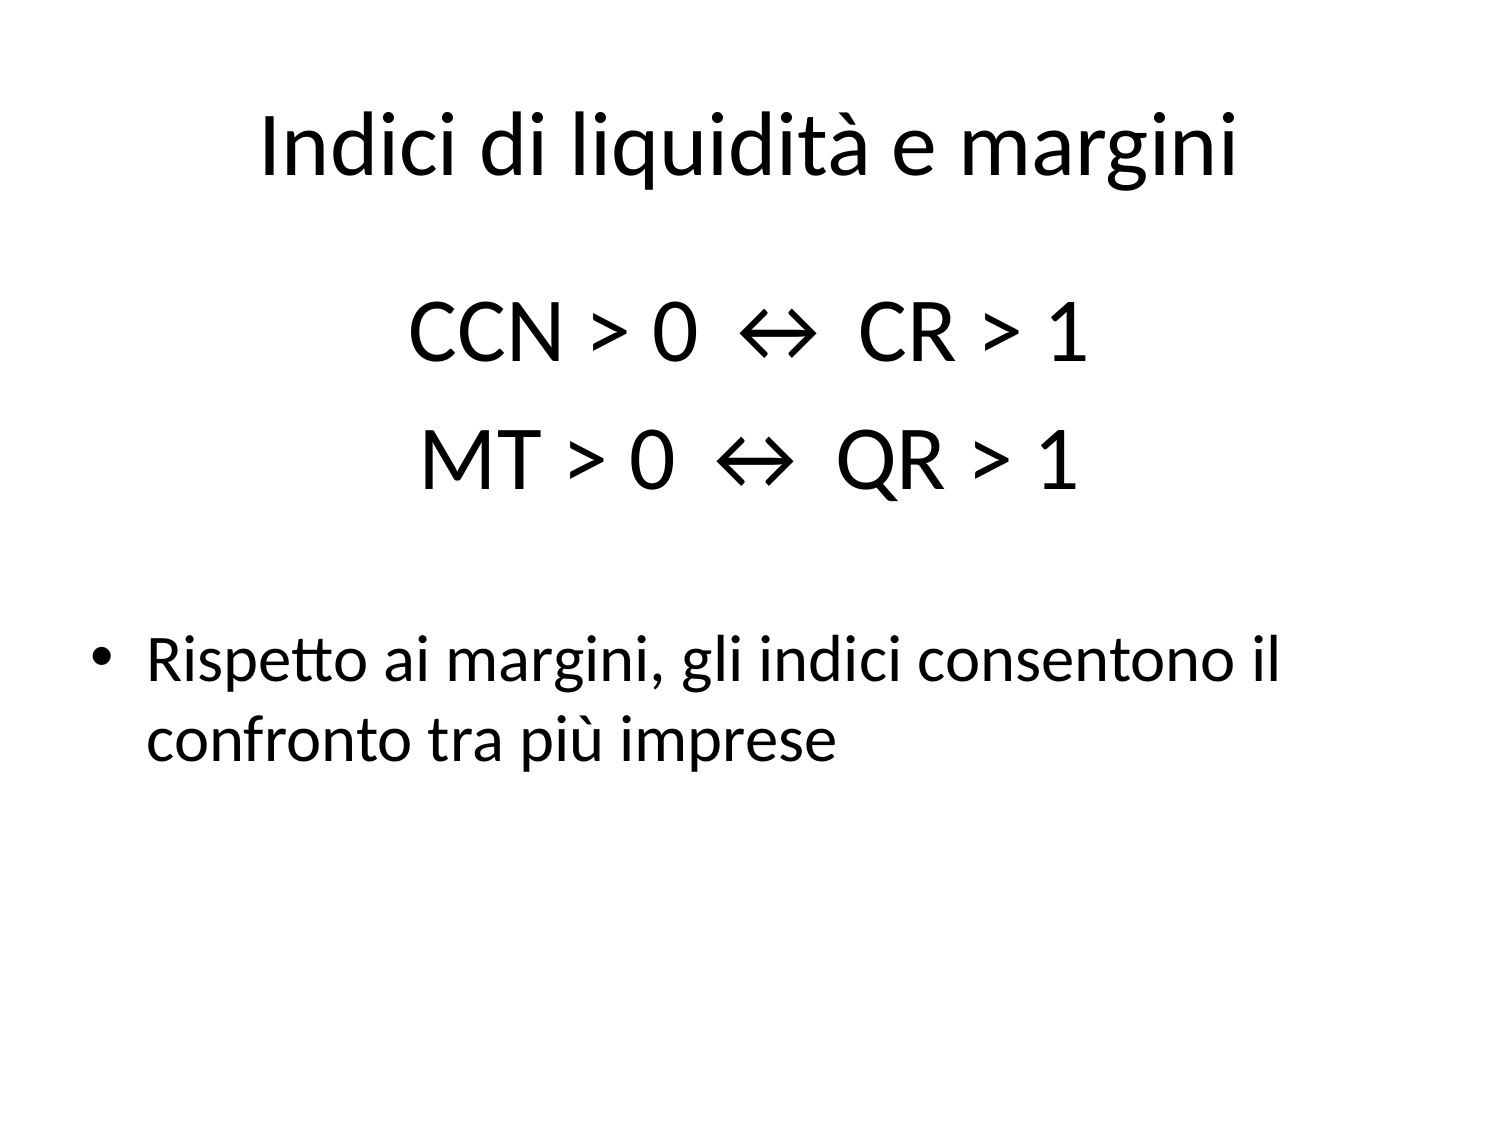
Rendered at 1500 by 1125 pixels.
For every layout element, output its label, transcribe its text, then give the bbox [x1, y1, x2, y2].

list CCN > 0 ↔ CR > 1 MT > 0 ↔ QR > 1 Rispetto ai margini, gli indici consentono il confronto tra più imprese [75, 262, 1425, 1005]
title Indici di liquidità e margini [75, 45, 1425, 233]
